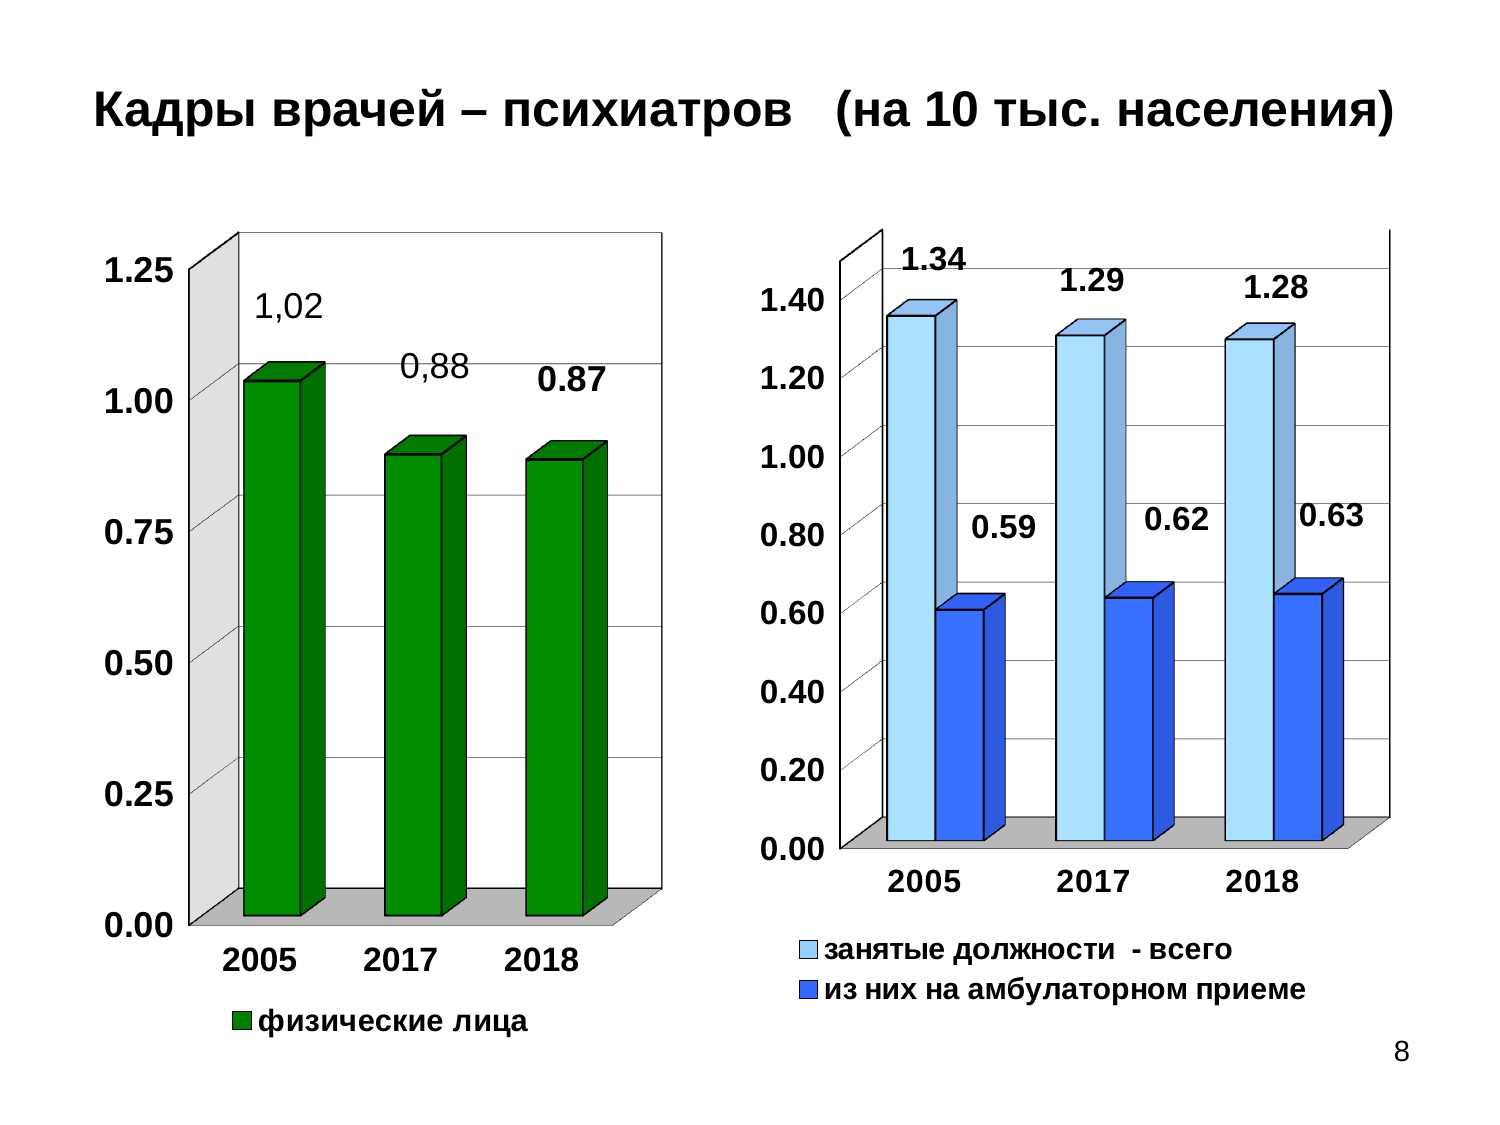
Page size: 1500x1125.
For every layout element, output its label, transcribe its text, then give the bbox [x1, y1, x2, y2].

slide_number 8 [1074, 1024, 1425, 1103]
title Кадры врачей – психиатров (на 10 тыс. населения) [76, 42, 1415, 172]
chart [76, 199, 677, 1072]
chart [703, 196, 1417, 1035]
